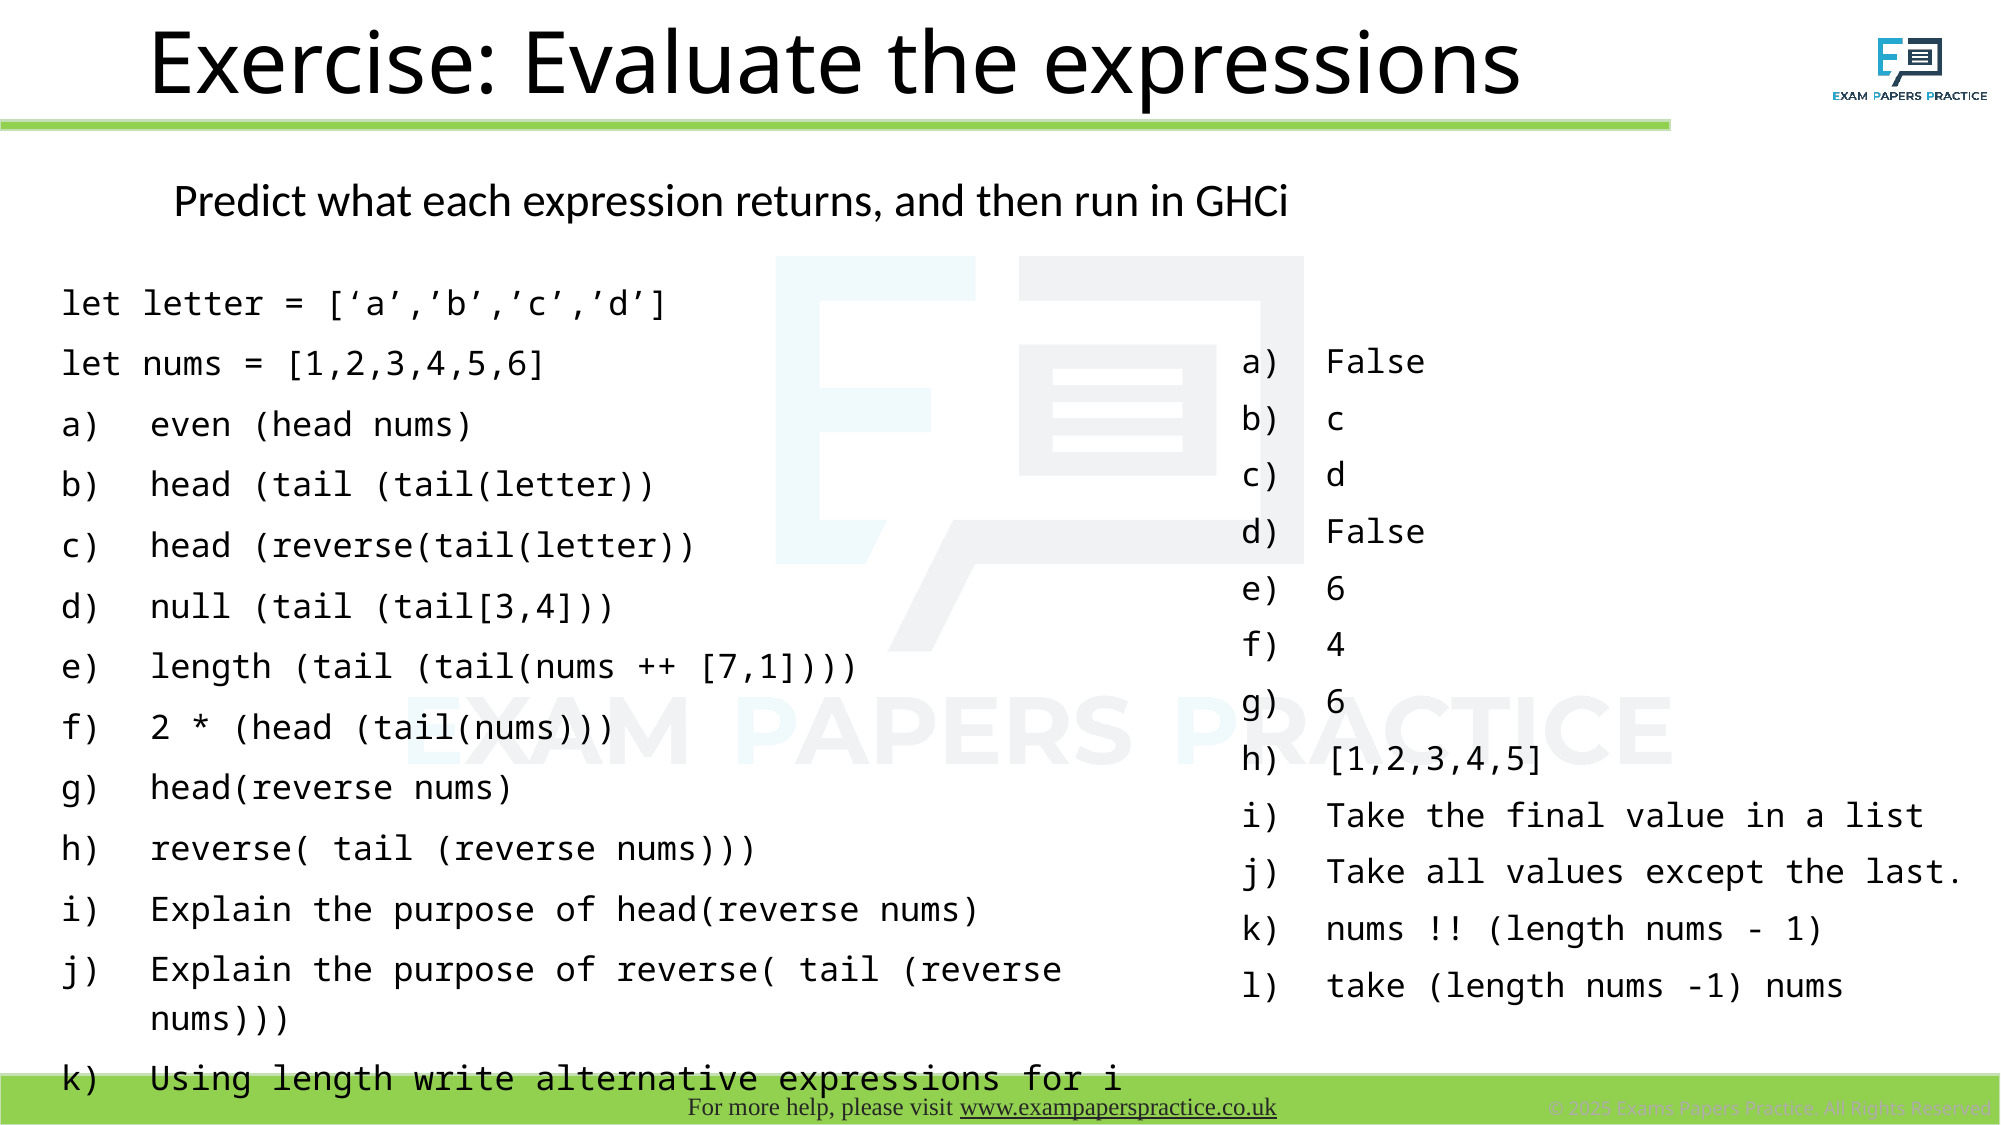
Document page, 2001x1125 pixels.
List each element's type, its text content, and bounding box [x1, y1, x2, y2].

text_box Predict what each expression returns, and then run in GHCi [158, 168, 1442, 266]
title Exercise: Evaluate the expressions [132, 11, 1858, 121]
text_box False c d False 6 4 6 [1,2,3,4,5] Take the final value in a list Take all values except the last. nums !! (length nums - 1) take (length nums -1) nums [1226, 337, 2000, 1052]
list let letter = [‘a’,’b’,’c’,’d’] let nums = [1,2,3,4,5,6] even (head nums) head (tail (tail(letter)) head (reverse(tail(letter)) null (tail (tail[3,4])) length (tail (tail(nums ++ [7,1]))) 2 * (head (tail(nums))) head(reverse nums) reverse( tail (reverse nums))) Explain the purpose of head(reverse nums) Explain the purpose of reverse( tail (reverse nums))) Using length write alternative expressions for i Using length write alternative expressions j [46, 265, 1227, 1125]
